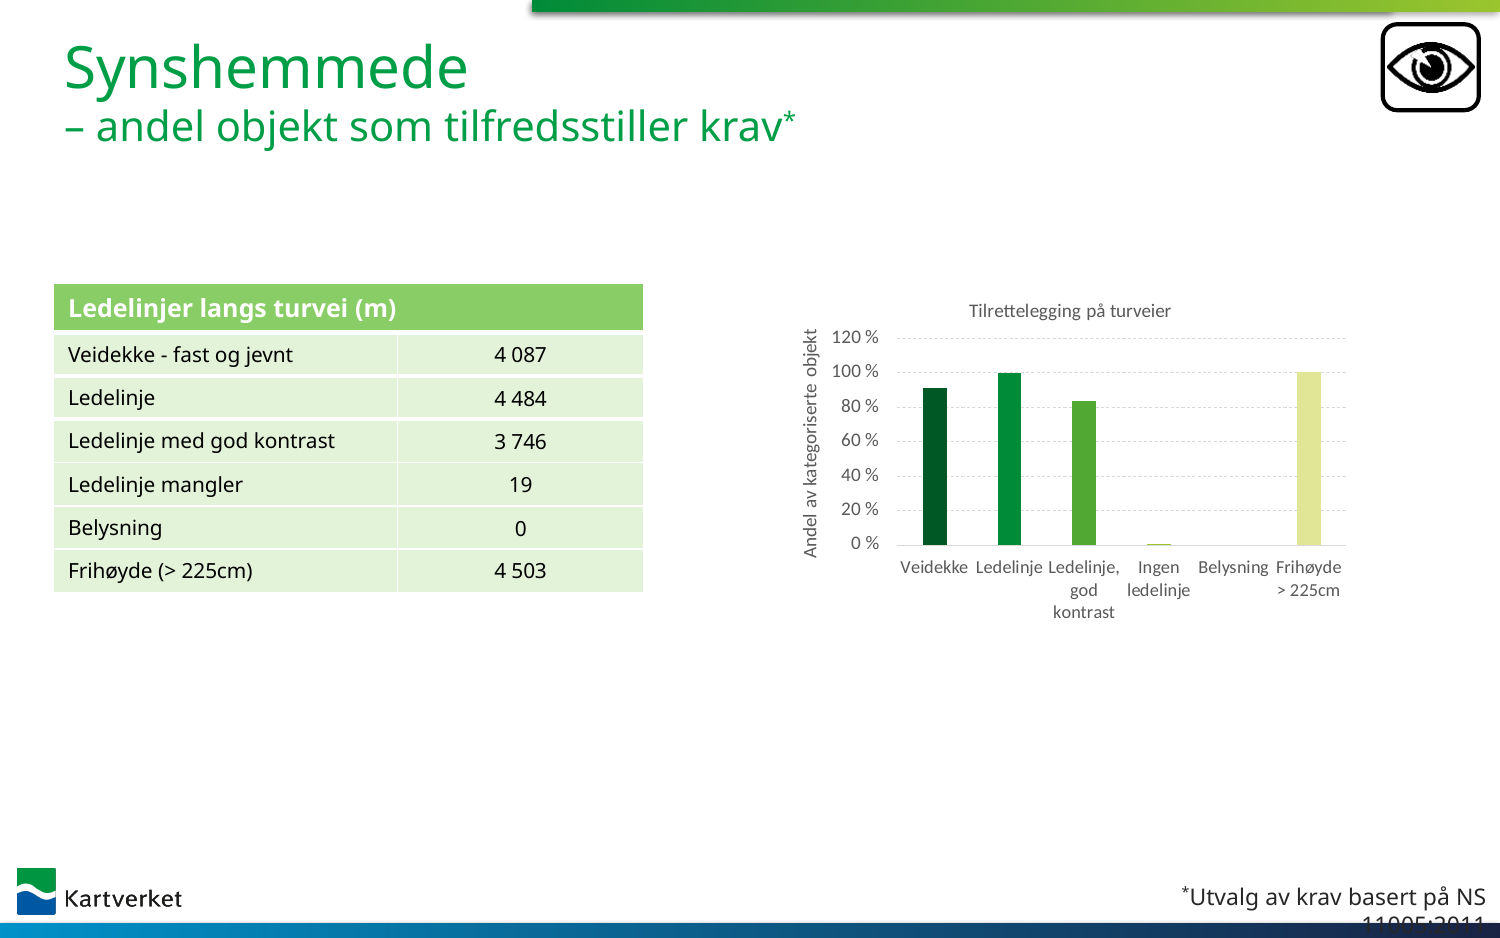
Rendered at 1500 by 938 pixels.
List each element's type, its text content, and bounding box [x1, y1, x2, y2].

table_cell Ledelinje mangler [54, 463, 397, 505]
table_cell Belysning [54, 507, 397, 548]
table_cell Veidekke - fast og jevnt [54, 335, 397, 374]
table_cell 4 503 [398, 550, 643, 592]
table_cell 3 746 [398, 421, 643, 462]
table_header Ledelinjer langs turvei (m) [54, 284, 643, 330]
picture [791, 291, 1349, 630]
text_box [1382, 24, 1480, 111]
table_cell 0 [398, 507, 643, 548]
table_cell Ledelinje med god kontrast [54, 421, 397, 462]
table_cell Frihøyde (> 225cm) [54, 550, 397, 592]
table_cell 19 [398, 463, 643, 505]
text_box *Utvalg av krav basert på NS 11005:2011 [1068, 873, 1500, 938]
table_cell 4 087 [398, 335, 643, 374]
table_cell 4 484 [398, 378, 643, 417]
table_cell Ledelinje [54, 378, 397, 417]
text_box Synshemmede – andel objekt som tilfredsstiller krav* [49, 24, 1431, 158]
